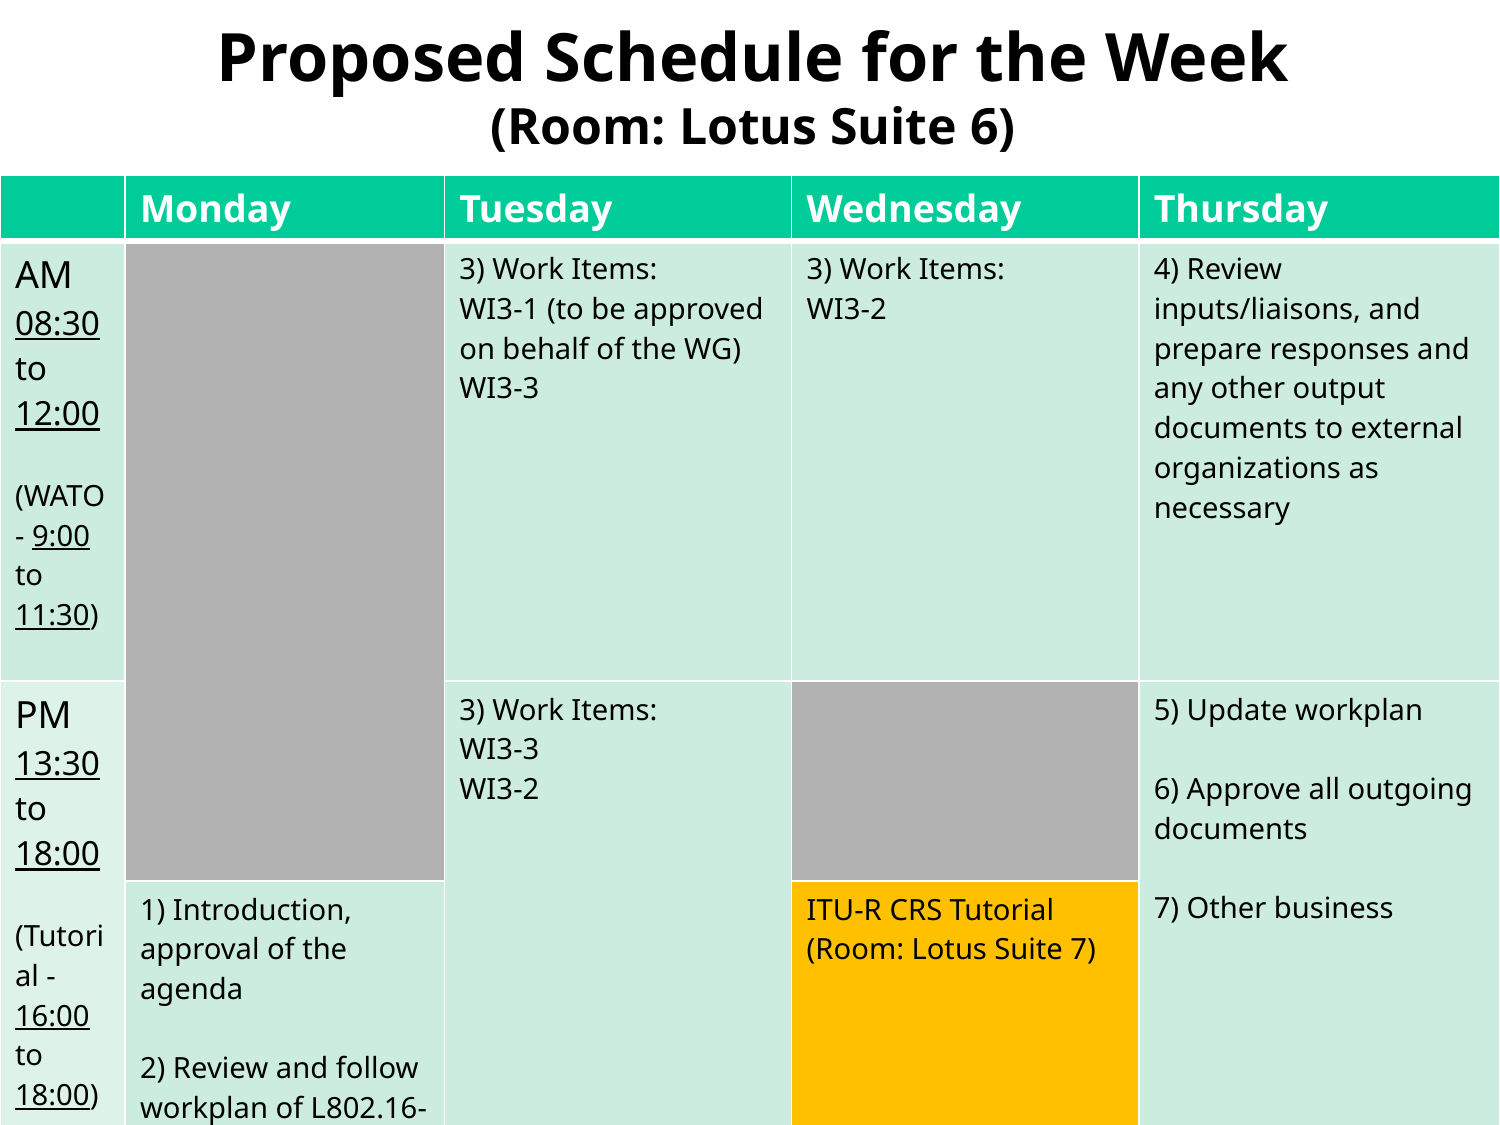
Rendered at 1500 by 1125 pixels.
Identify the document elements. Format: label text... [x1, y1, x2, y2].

table_cell 3) Work Items: WI3-2 [792, 244, 1138, 680]
table_cell 1) Introduction, approval of the agenda 2) Review and follow workplan of L802.16-11/0026r1 [126, 882, 444, 1125]
table_cell 4) Review inputs/liaisons, and prepare responses and any other output documents to external organizations as necessary [1140, 244, 1499, 680]
table_header Tuesday [445, 176, 791, 238]
title Proposed Schedule for the Week (Room: Lotus Suite 6) [75, 7, 1425, 150]
table_cell ITU-R CRS Tutorial (Room: Lotus Suite 7) [792, 882, 1138, 1125]
table_cell [126, 244, 444, 880]
table_cell 3) Work Items: WI3-3 WI3-2 [445, 682, 791, 1125]
table_cell 3) Work Items: WI3-1 (to be approved on behalf of the WG) WI3-3 [445, 244, 791, 680]
table_cell 5) Update workplan 6) Approve all outgoing documents 7) Other business [1140, 682, 1499, 1125]
table_header [1, 176, 124, 238]
table_cell AM 08:30 to 12:00 (WATO - 9:00 to 11:30) [1, 244, 124, 680]
table_cell PM 13:30 to 18:00 (Tutorial - 16:00 to 18:00) [1, 682, 124, 1125]
table_header Wednesday [792, 176, 1138, 238]
table_cell [792, 682, 1138, 880]
table_header Thursday [1140, 176, 1499, 238]
table_header Monday [126, 176, 444, 238]
